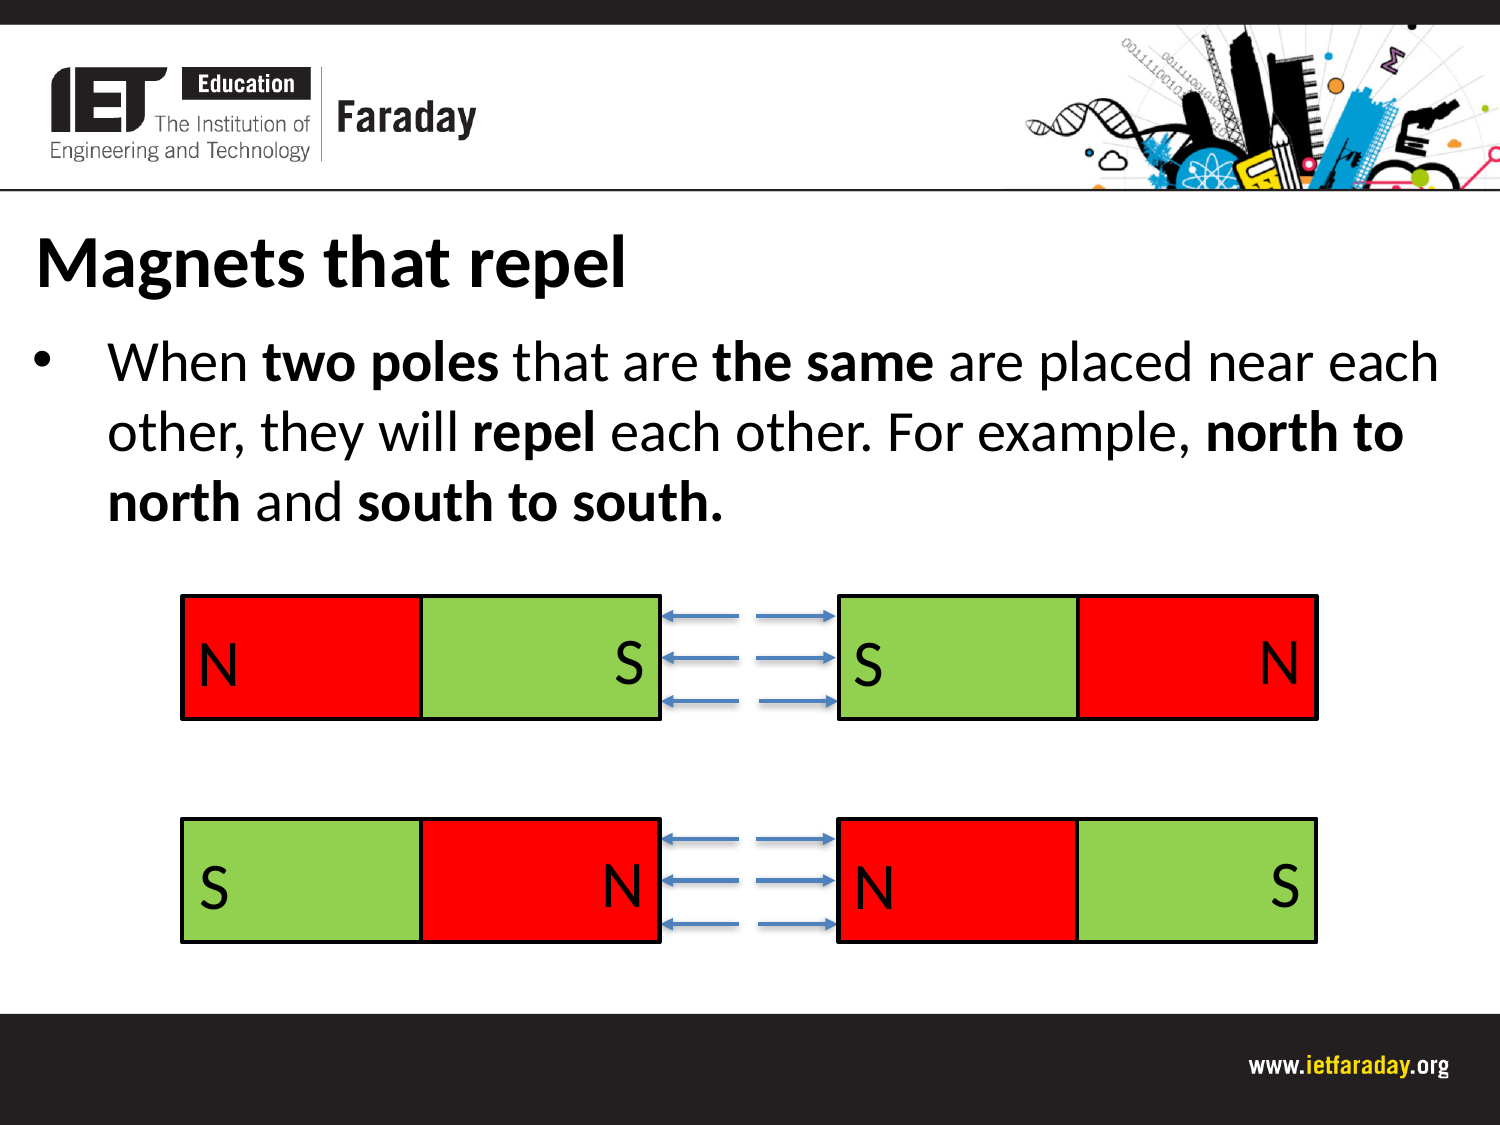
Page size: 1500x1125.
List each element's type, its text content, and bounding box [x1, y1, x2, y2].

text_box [182, 595, 1317, 720]
picture [0, 0, 1500, 1125]
text_box Magnets that repel [20, 205, 1284, 310]
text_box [181, 818, 1317, 943]
text_box When two poles that are the same are placed near each other, they will repel each other. For example, north to north and south to south. [17, 315, 1459, 613]
